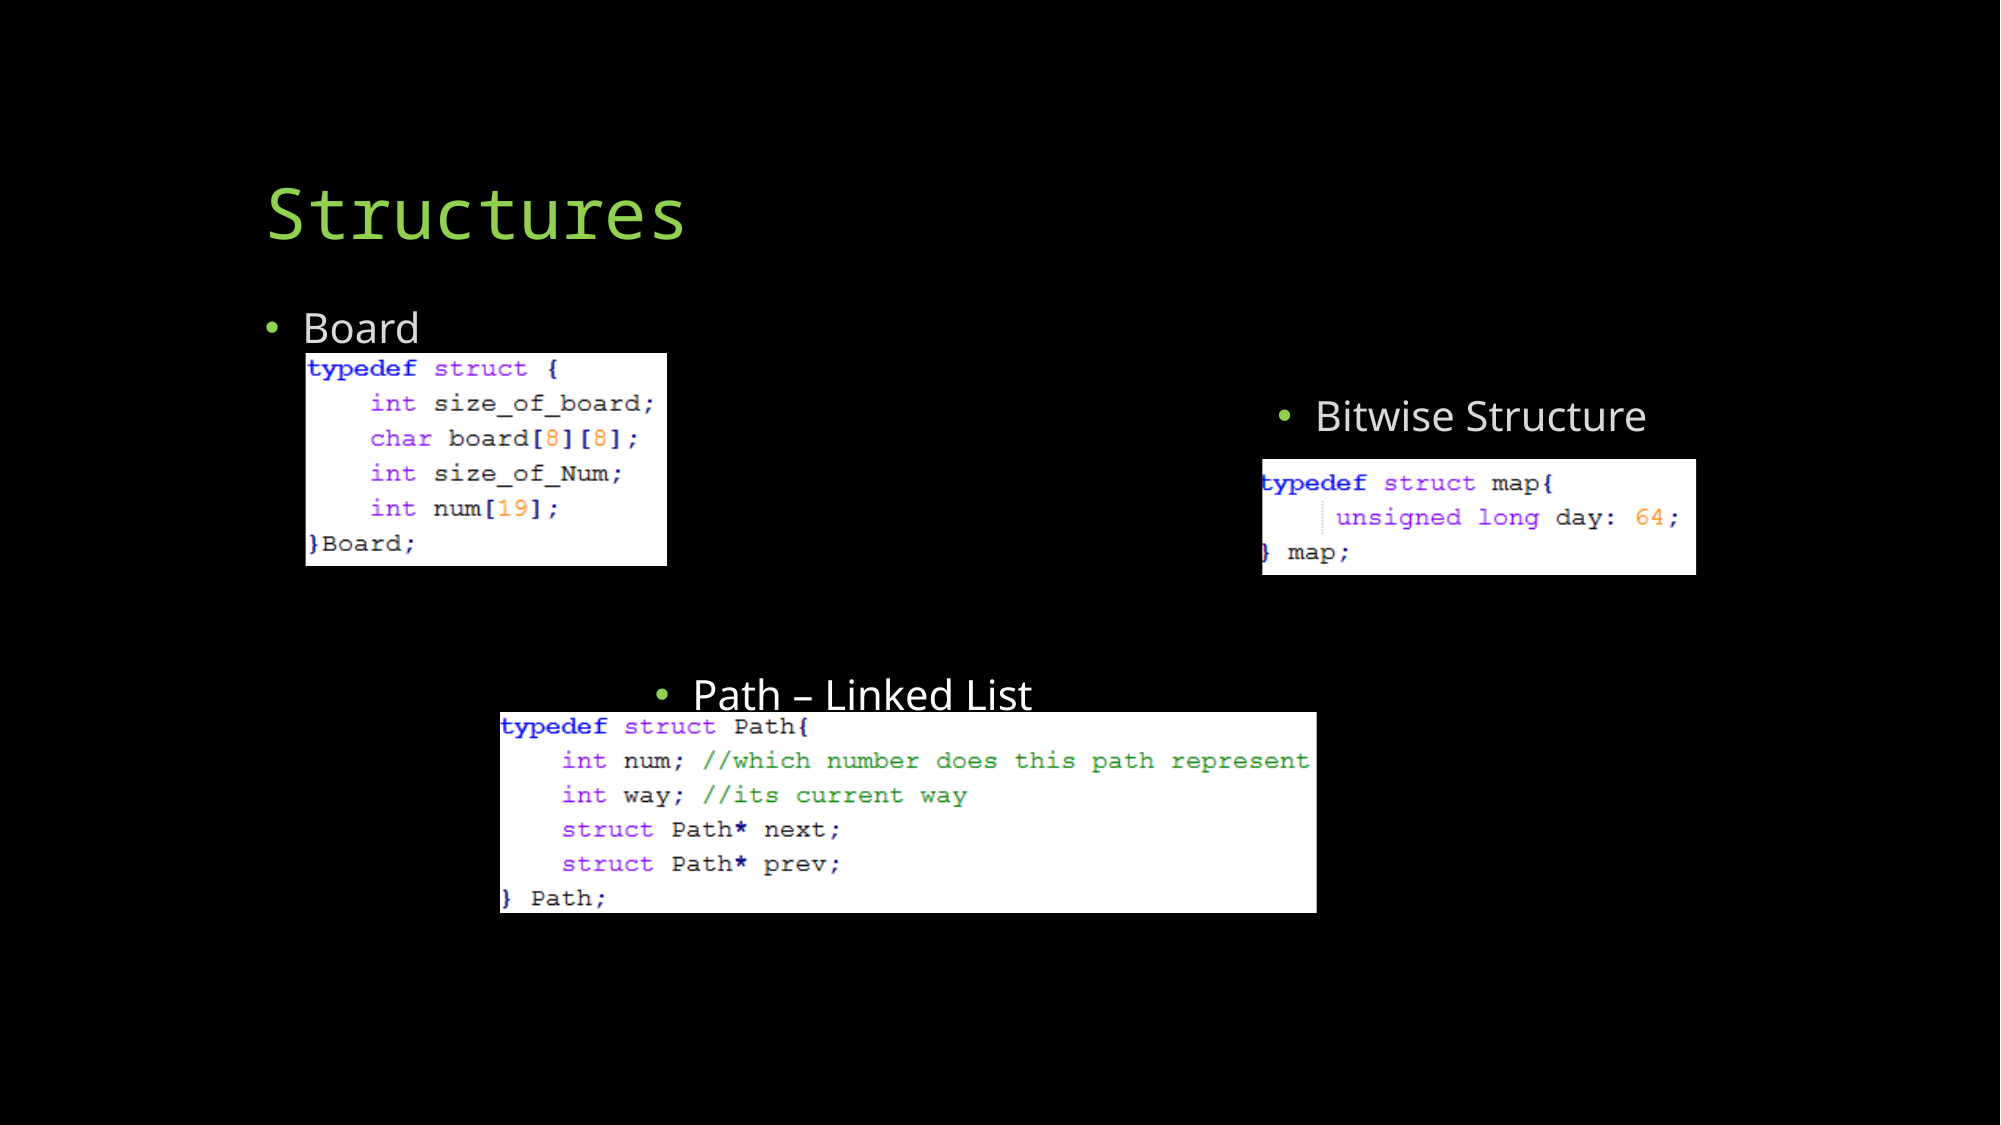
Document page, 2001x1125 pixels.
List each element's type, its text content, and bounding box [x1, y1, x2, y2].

picture [305, 353, 667, 566]
list Board Path – Linked List [249, 299, 1750, 1000]
picture [1262, 459, 1696, 575]
title Structures [249, 75, 1750, 263]
text_box Bitwise Structure [1262, 387, 2000, 1088]
picture [499, 712, 1317, 913]
